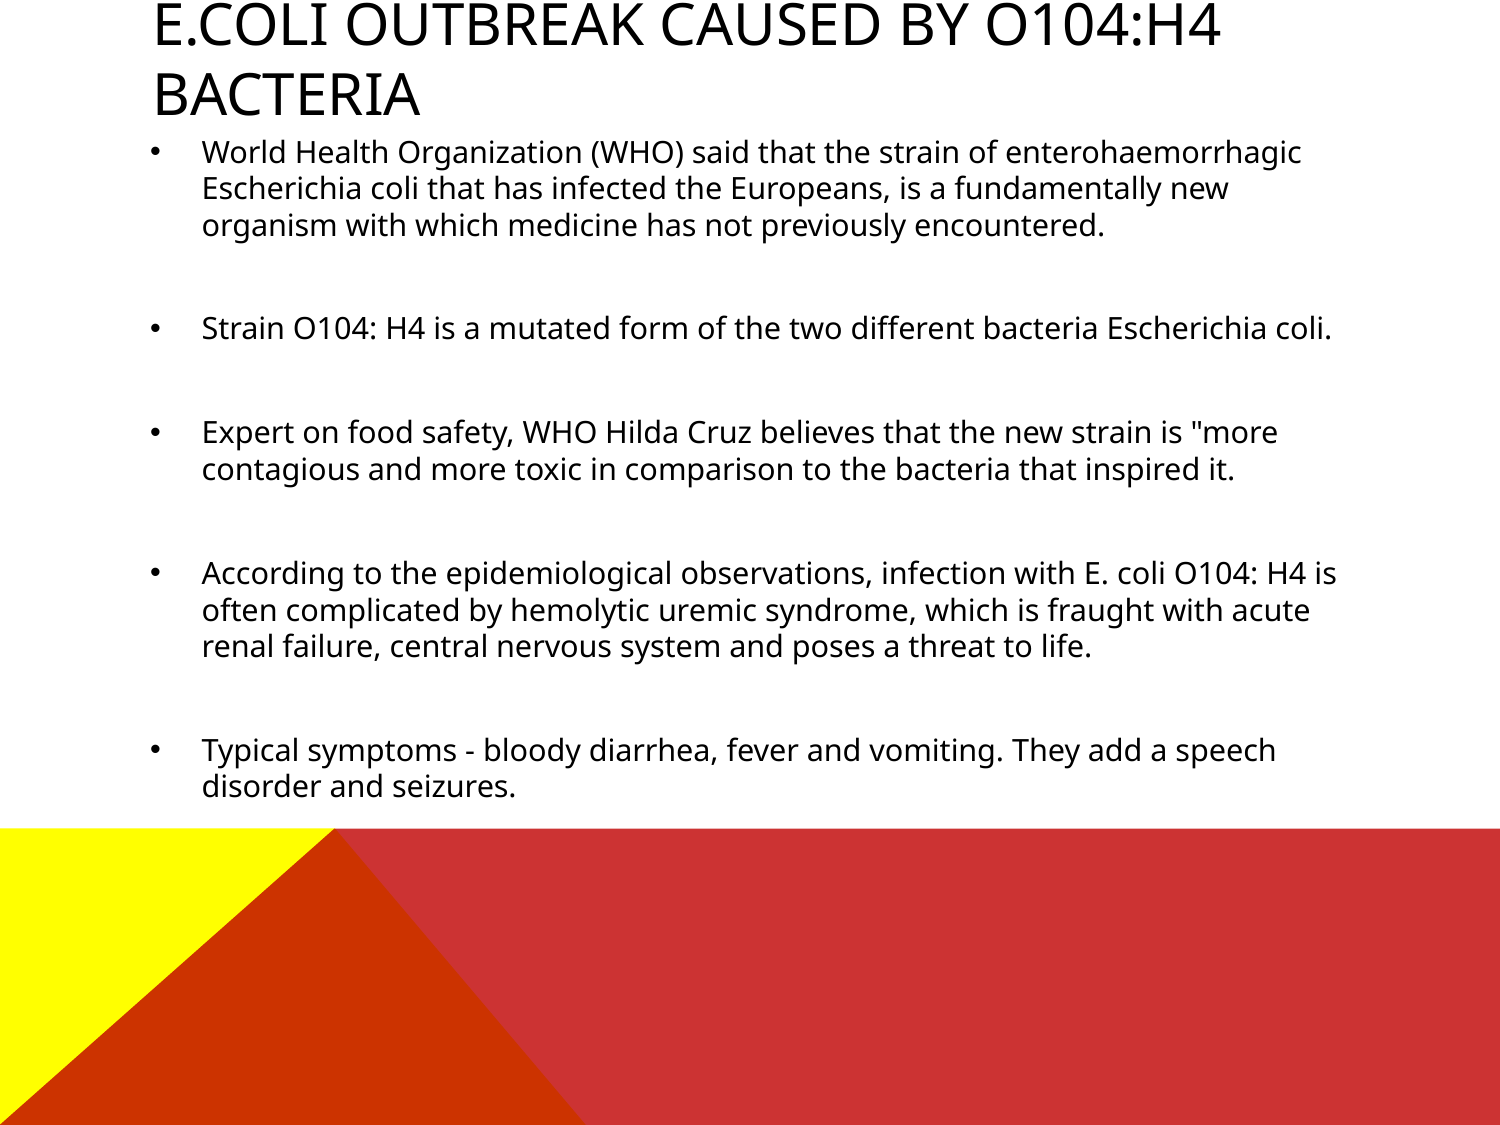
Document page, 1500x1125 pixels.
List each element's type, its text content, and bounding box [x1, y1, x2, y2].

list World Health Organization (WHO) said that the strain of enterohaemorrhagic Escherichia coli that has infected the Europeans, is a fundamentally new organism with which medicine has not previously encountered. Strain O104: H4 is a mutated form of the two different bacteria Escherichia coli. Expert on food safety, WHO Hilda Cruz believes that the new strain is "more contagious and more toxic in comparison to the bacteria that inspired it. According to the epidemiological observations, infection with E. coli O104: H4 is often complicated by hemolytic uremic syndrome, which is fraught with acute renal failure, central nervous system and poses a threat to life. Typical symptoms - bloody diarrhea, fever and vomiting. They add a speech disorder and seizures. [135, 125, 1369, 825]
title E.Coli Outbreak caused by O104:H4 Bacteria [137, 12, 1372, 103]
